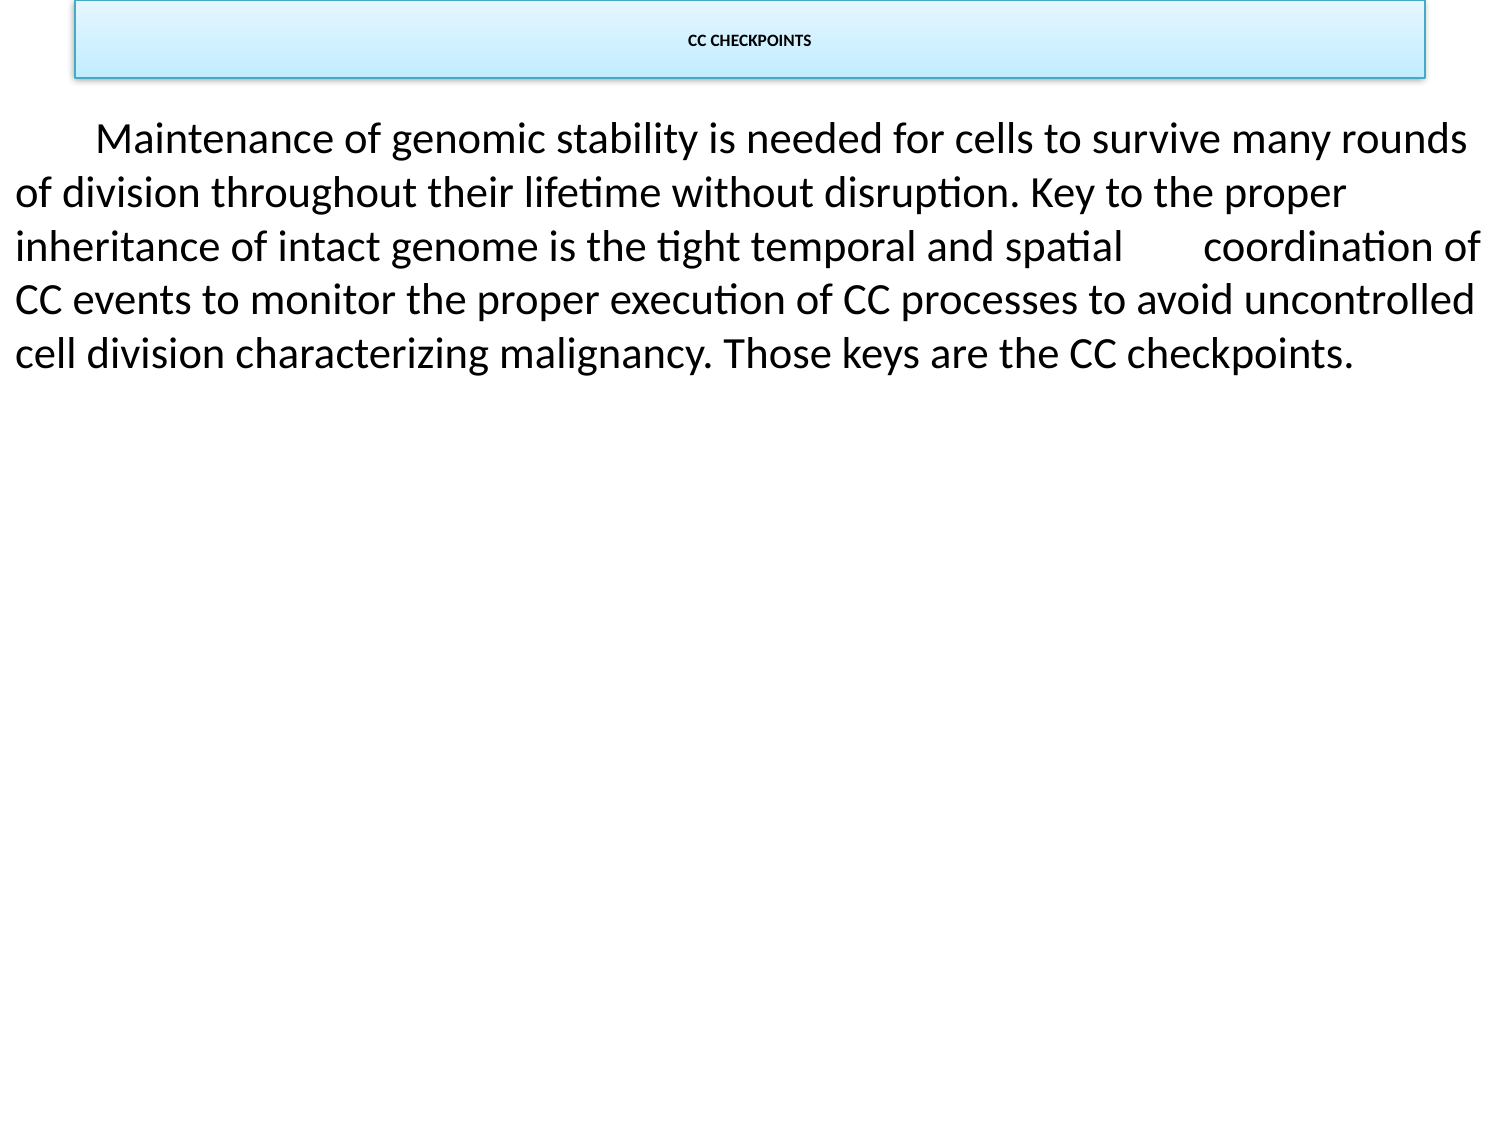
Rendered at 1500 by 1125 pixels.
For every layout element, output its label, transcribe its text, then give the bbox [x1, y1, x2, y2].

list Maintenance of genomic stability is needed for cells to survive many rounds of division throughout their lifetime without disruption. Key to the proper inheritance of intact genome is the tight temporal and spatial coordination of CC events to monitor the proper execution of CC processes to avoid uncontrolled cell division characterizing malignancy. Those keys are the CC checkpoints. [0, 101, 1500, 433]
title CC CHECKPOINTS [74, 0, 1426, 79]
